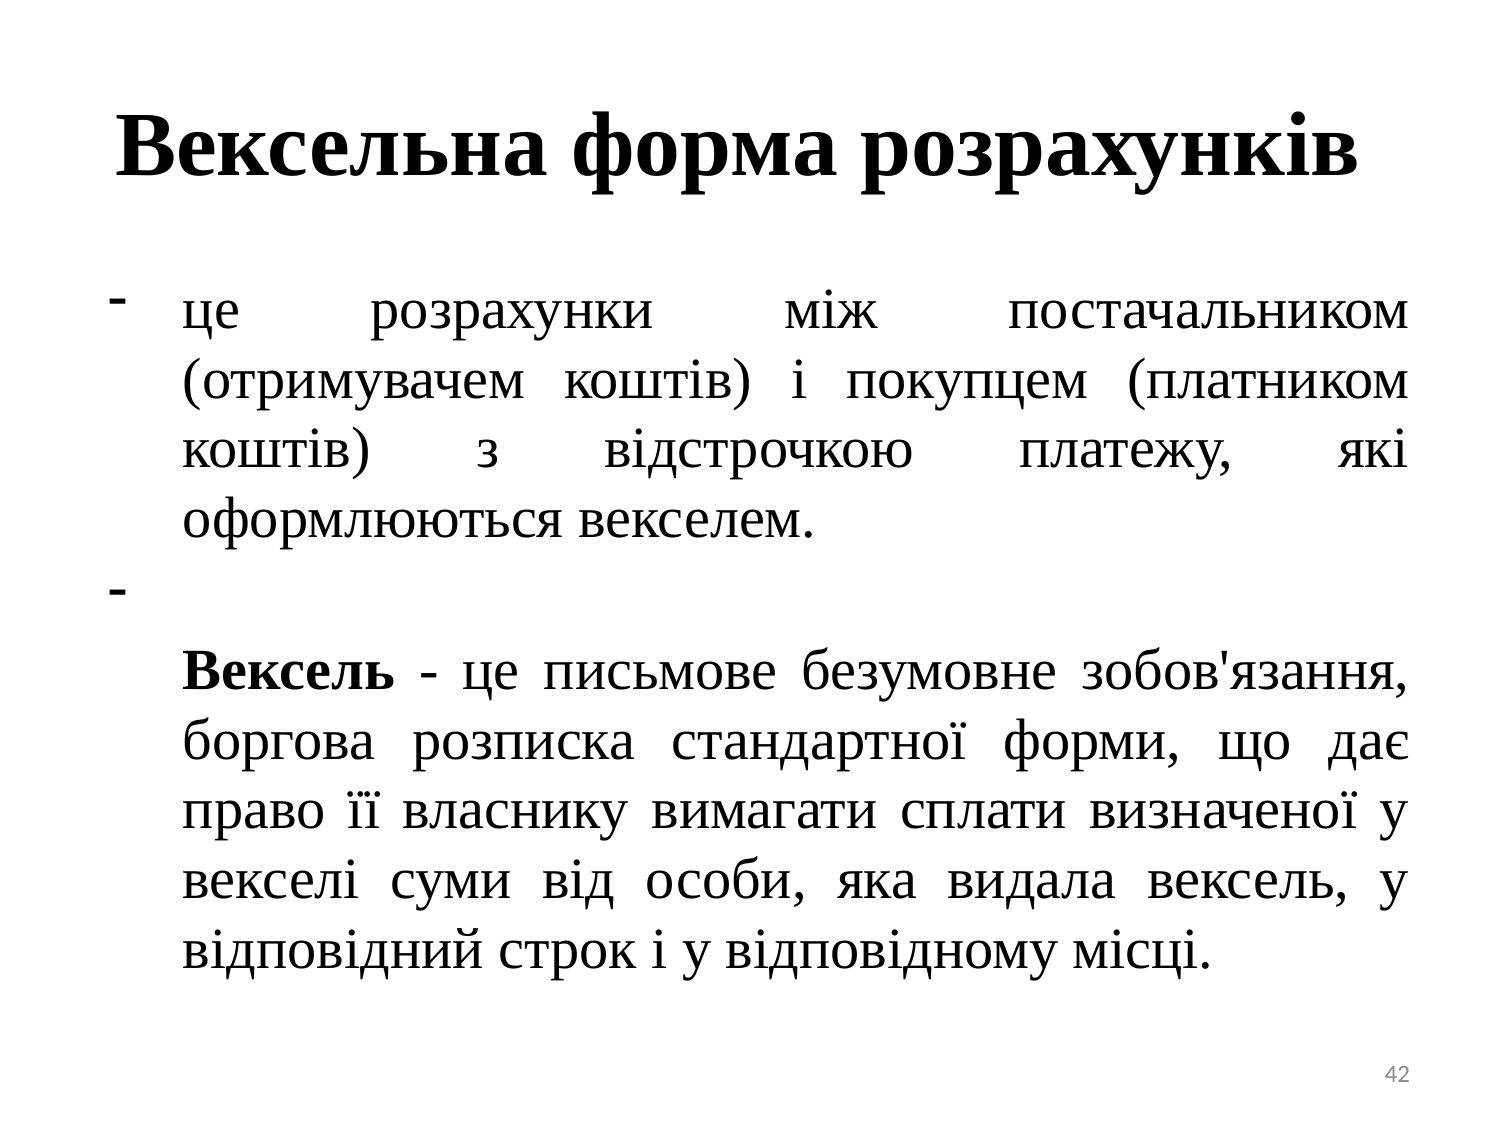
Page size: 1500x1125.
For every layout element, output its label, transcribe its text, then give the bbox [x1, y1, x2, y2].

slide_number 42 [1074, 1042, 1425, 1103]
list це розрахунки між постачальником (отримувачем коштів) і покупцем (платником коштів) з відстрочкою платежу, які оформлюються векселем. Вексель - це письмове безумовне зобов'язання, боргова розписка стандартної форми, що дає право її власнику вимагати сплати визначеної у векселі суми від особи, яка видала вексель, у відповідний строк і у відповідному місці. [75, 262, 1425, 1005]
title Вексельна форма розрахунків [75, 45, 1425, 233]
